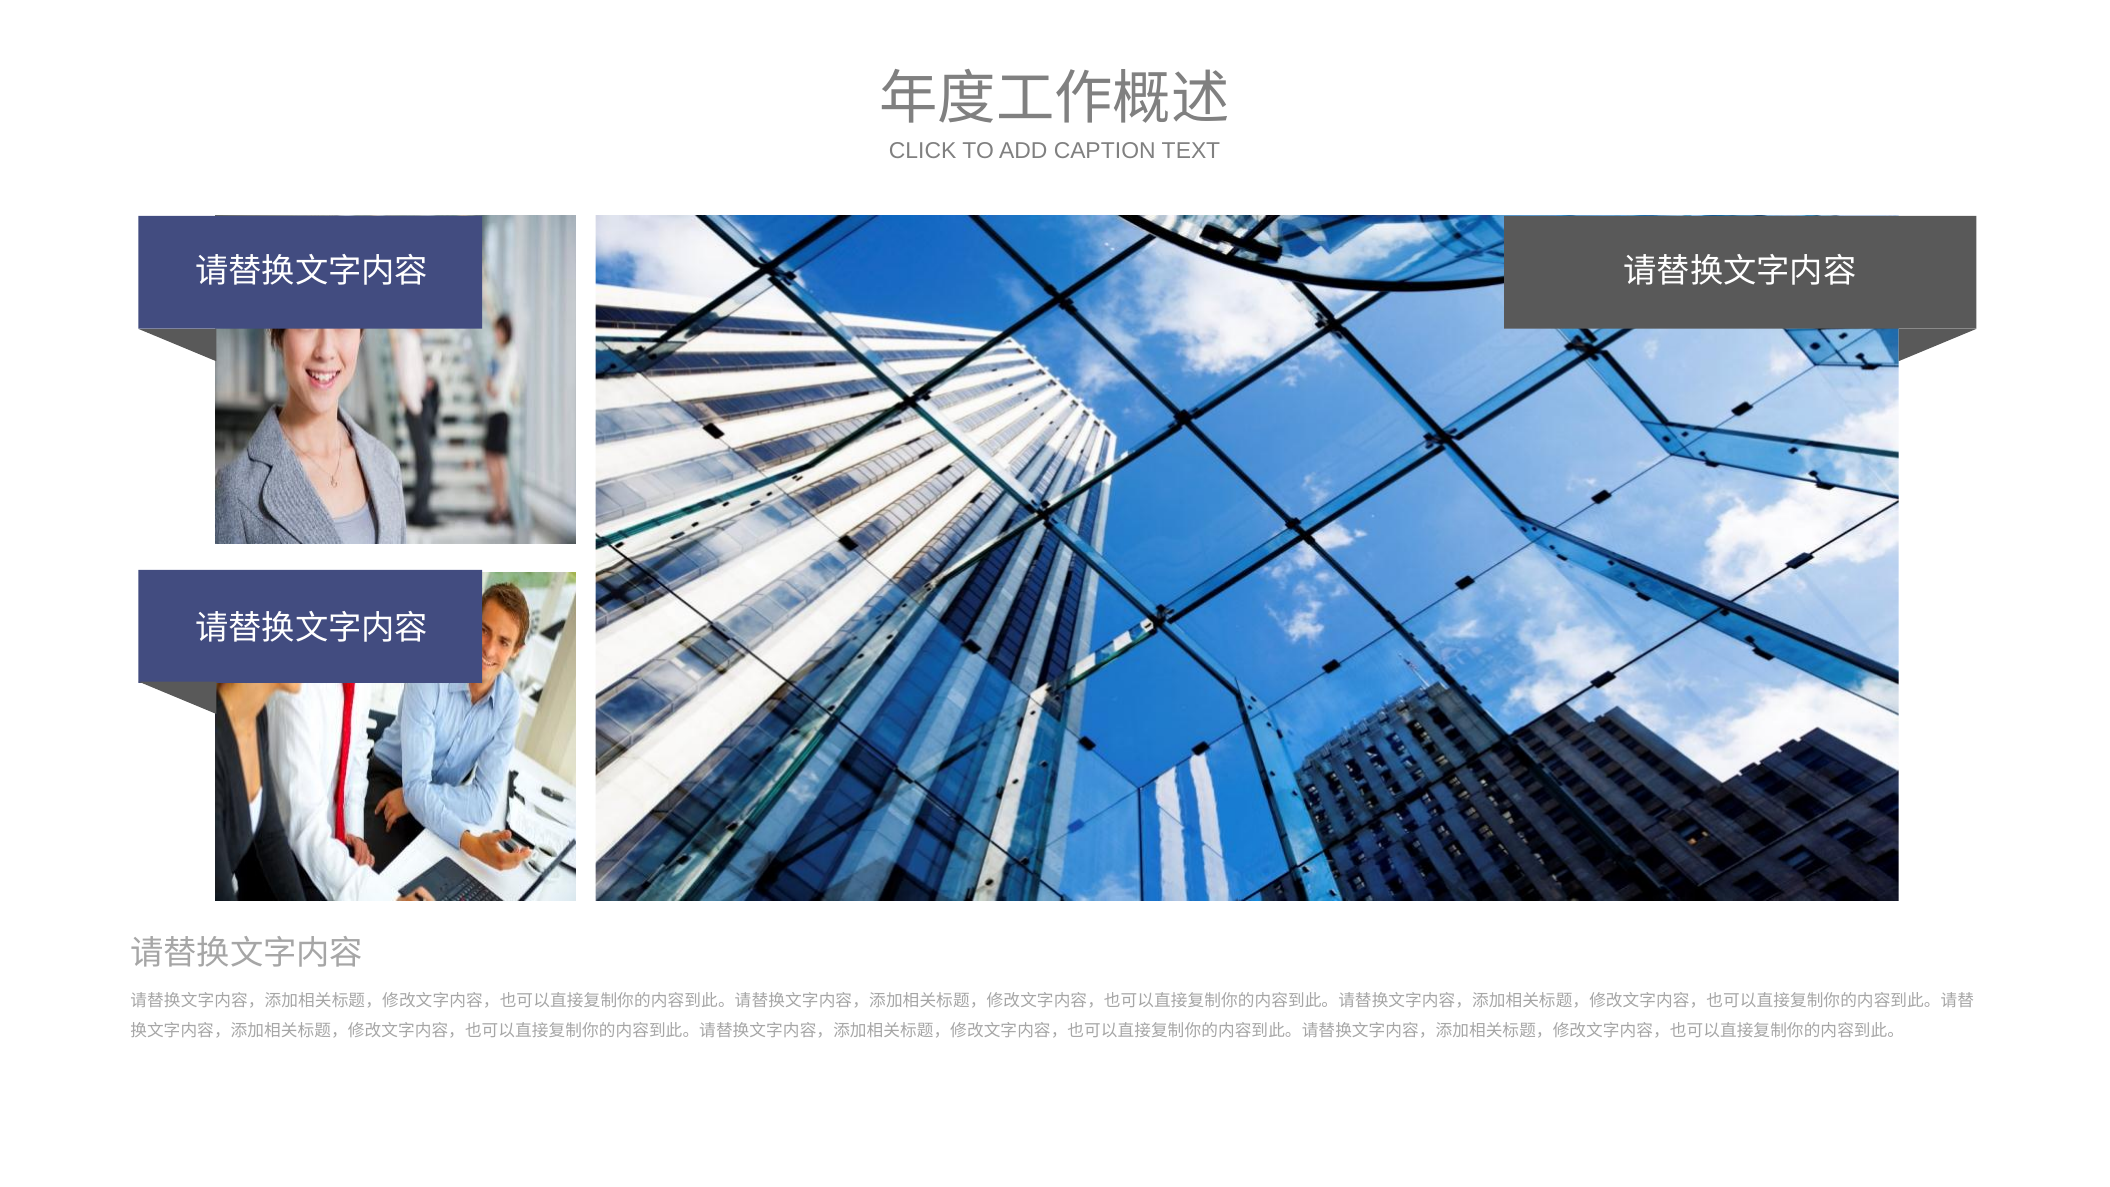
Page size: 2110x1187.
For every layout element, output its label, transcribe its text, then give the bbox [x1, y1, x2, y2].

text_box 请替换文字内容 [1623, 248, 1857, 289]
text_box [214, 215, 577, 544]
text_box CLICK TO ADD CAPTION TEXT [865, 135, 1245, 163]
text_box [130, 931, 1977, 1041]
text_box [138, 328, 217, 362]
text_box [1898, 328, 1977, 362]
text_box [1504, 215, 1977, 329]
text_box 请替换文字内容 [195, 248, 442, 289]
text_box [138, 215, 483, 329]
text_box [138, 681, 217, 714]
text_box [214, 572, 577, 901]
text_box [595, 215, 1900, 901]
text_box 请替换文字内容 [195, 605, 442, 646]
text_box [138, 569, 483, 683]
text_box 年度工作概述 [865, 60, 1245, 131]
